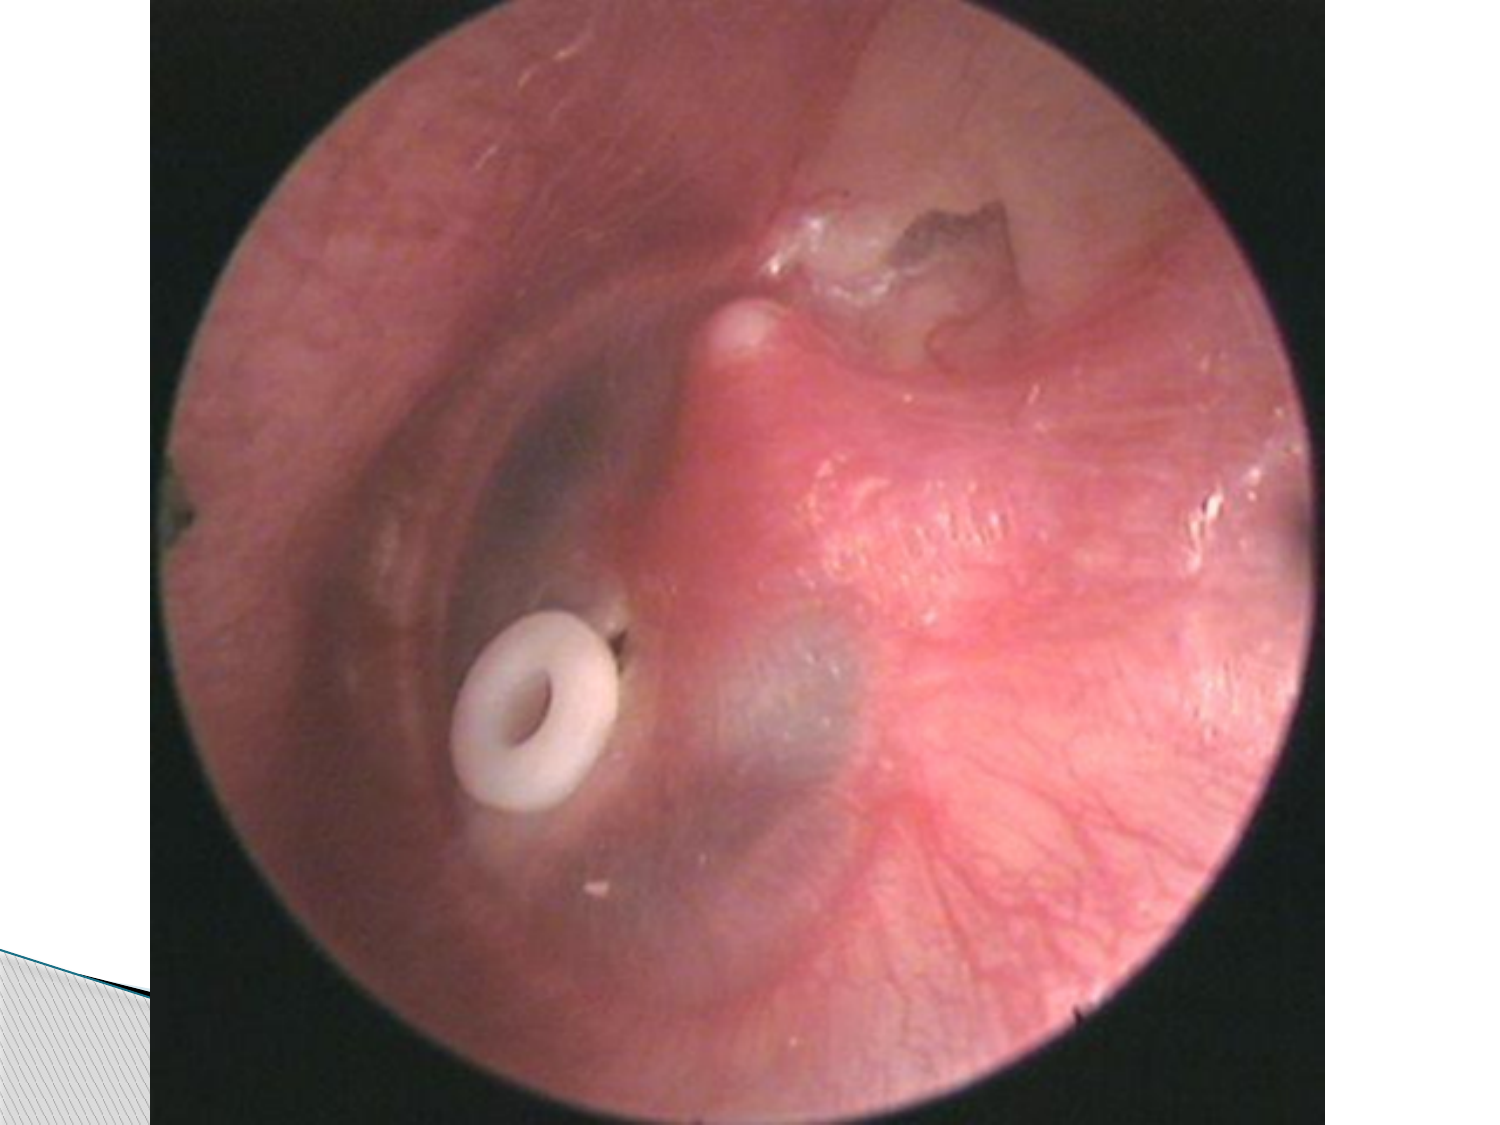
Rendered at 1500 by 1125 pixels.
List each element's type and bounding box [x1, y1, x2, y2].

picture [149, 0, 1326, 1125]
